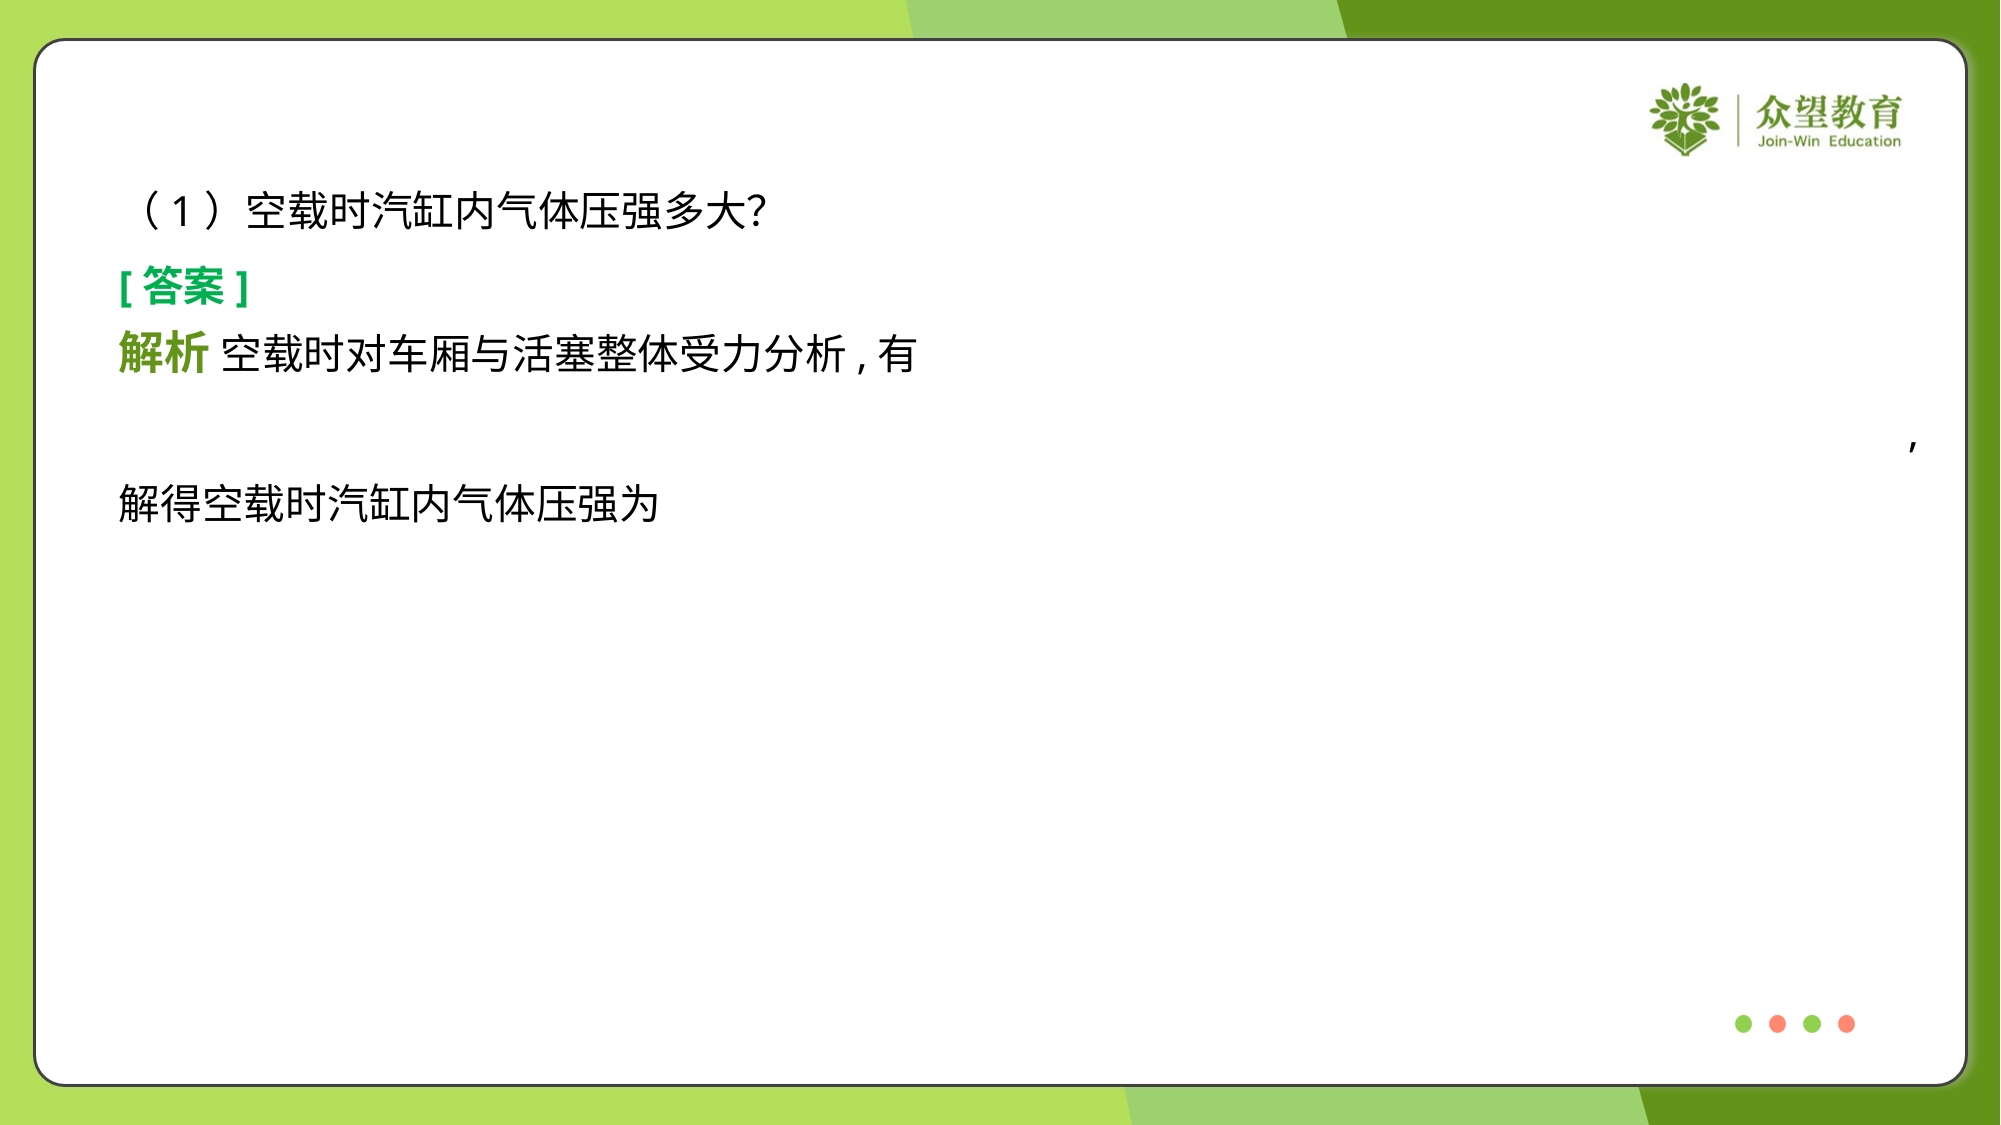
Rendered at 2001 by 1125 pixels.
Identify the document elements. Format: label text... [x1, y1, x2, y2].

text_box （1）空载时汽缸内气体压强多大？ [118, 159, 1883, 227]
picture [0, 0, 2000, 1125]
